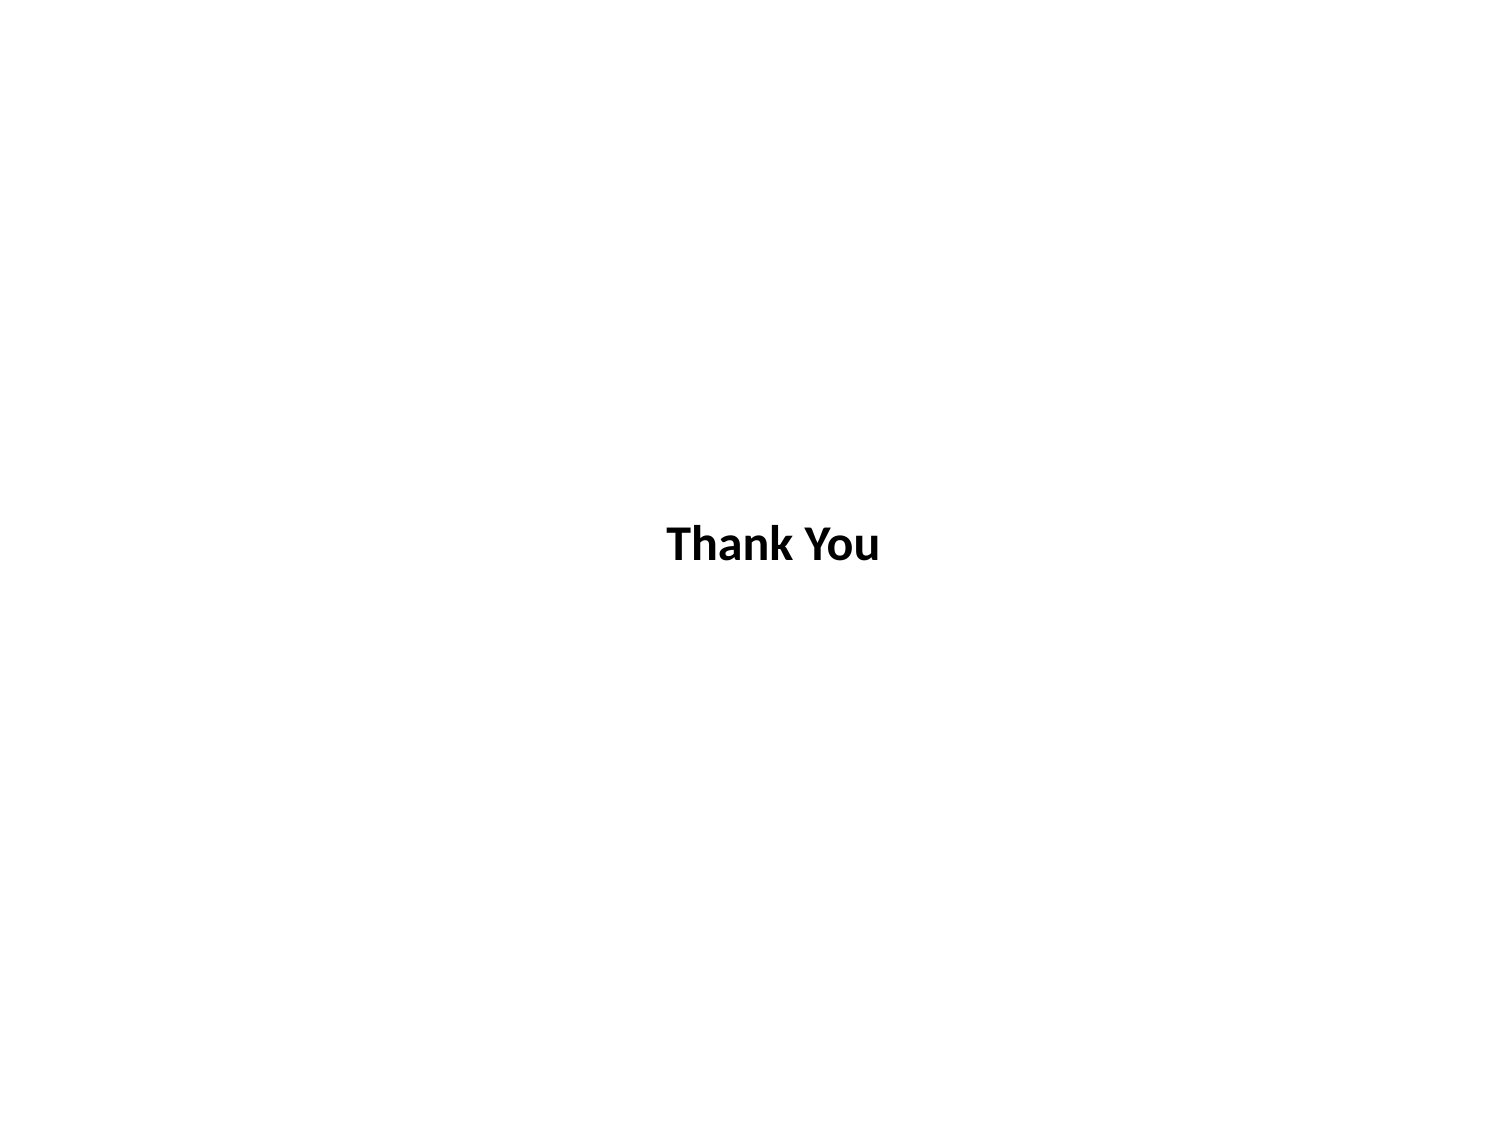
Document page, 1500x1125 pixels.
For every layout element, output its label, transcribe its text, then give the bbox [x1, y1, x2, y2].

text_box Thank You [182, 503, 1365, 579]
